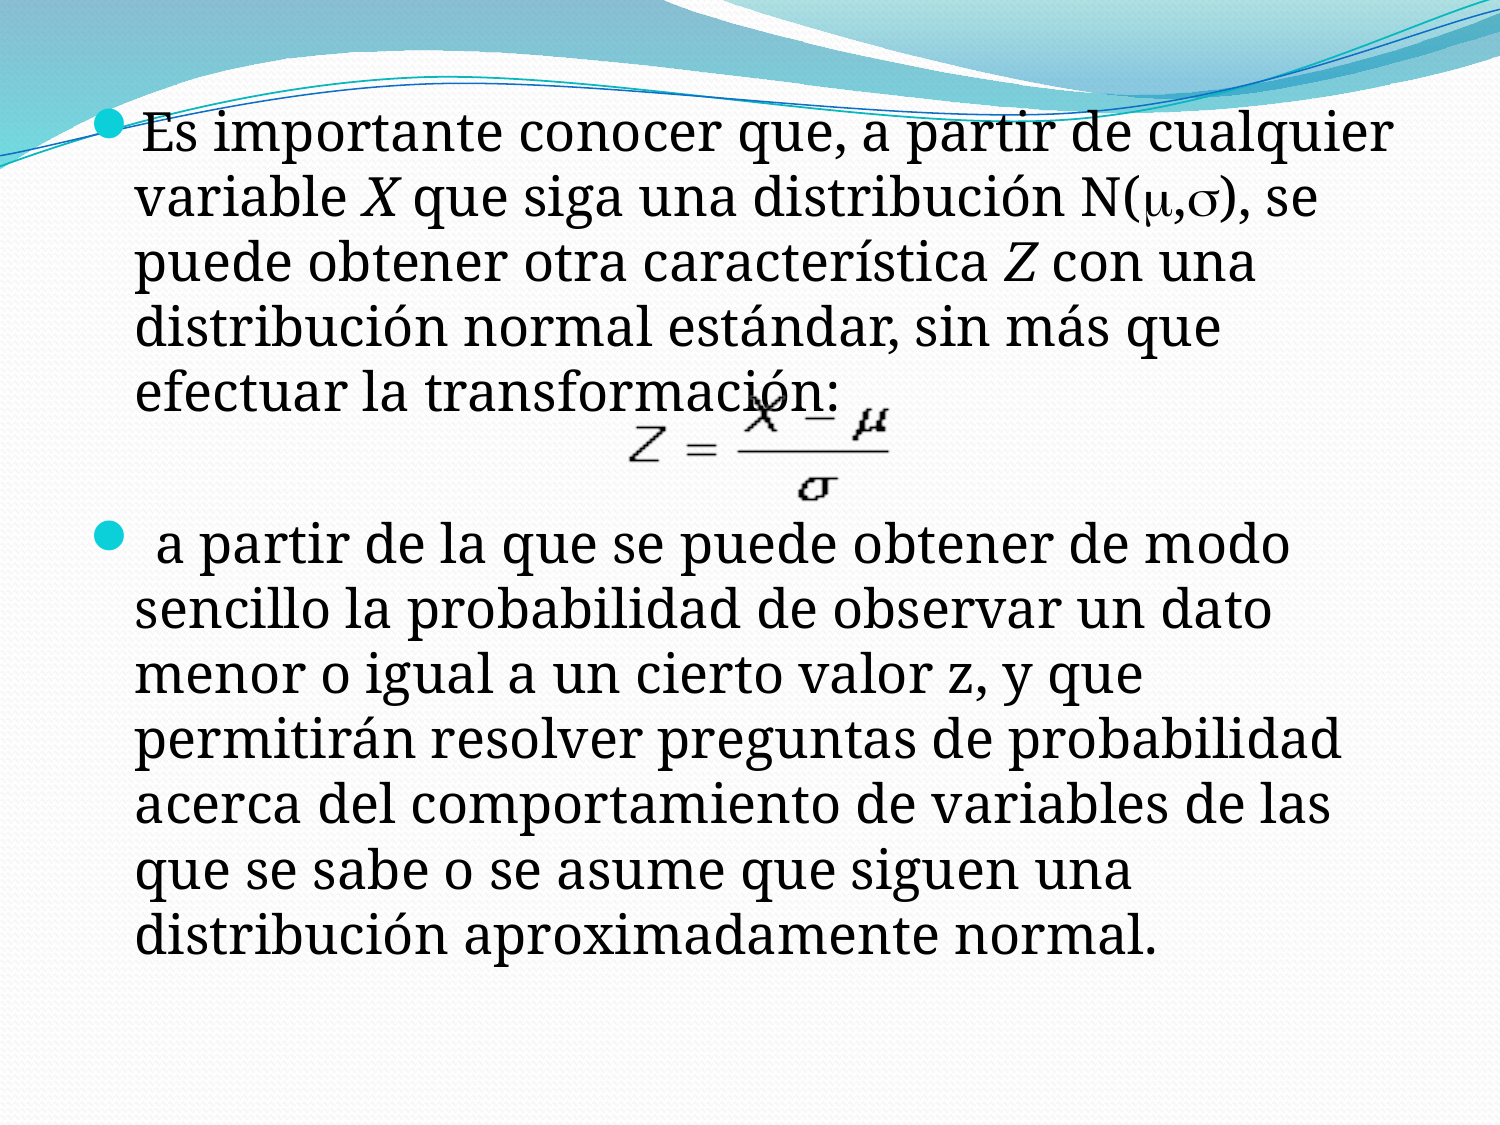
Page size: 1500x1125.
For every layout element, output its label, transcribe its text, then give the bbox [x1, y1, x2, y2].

picture [619, 385, 904, 511]
list Es importante conocer que, a partir de cualquier variable X que siga una distribución N(,), se puede obtener otra característica Z con una distribución normal estándar, sin más que efectuar la transformación: a partir de la que se puede obtener de modo sencillo la probabilidad de observar un dato menor o igual a un cierto valor z, y que permitirán resolver preguntas de probabilidad acerca del comportamiento de variables de las que se sabe o se asume que siguen una distribución aproximadamente normal. [75, 90, 1425, 1083]
